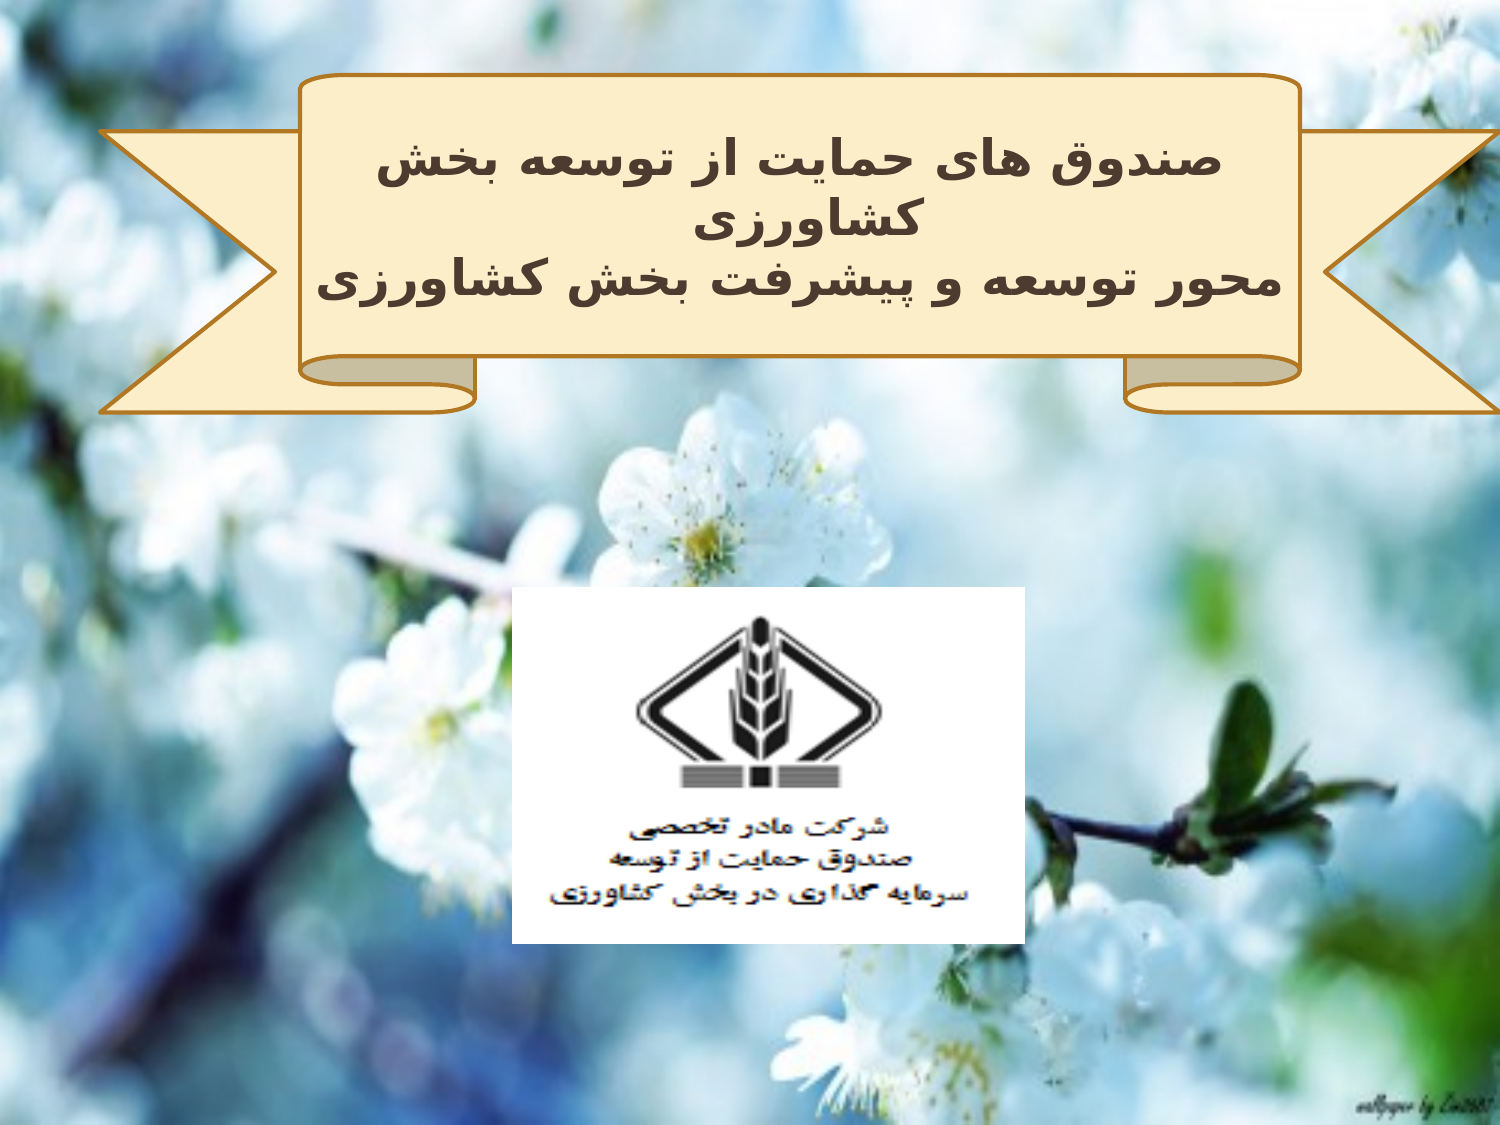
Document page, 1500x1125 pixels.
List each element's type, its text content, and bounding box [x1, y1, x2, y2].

text_box صندوق های حمایت از توسعه بخش کشاورزی محور توسعه و پیشرفت بخش کشاورزی [98, 72, 1500, 415]
picture [0, 0, 1500, 1125]
picture [1330, 135, 1500, 409]
